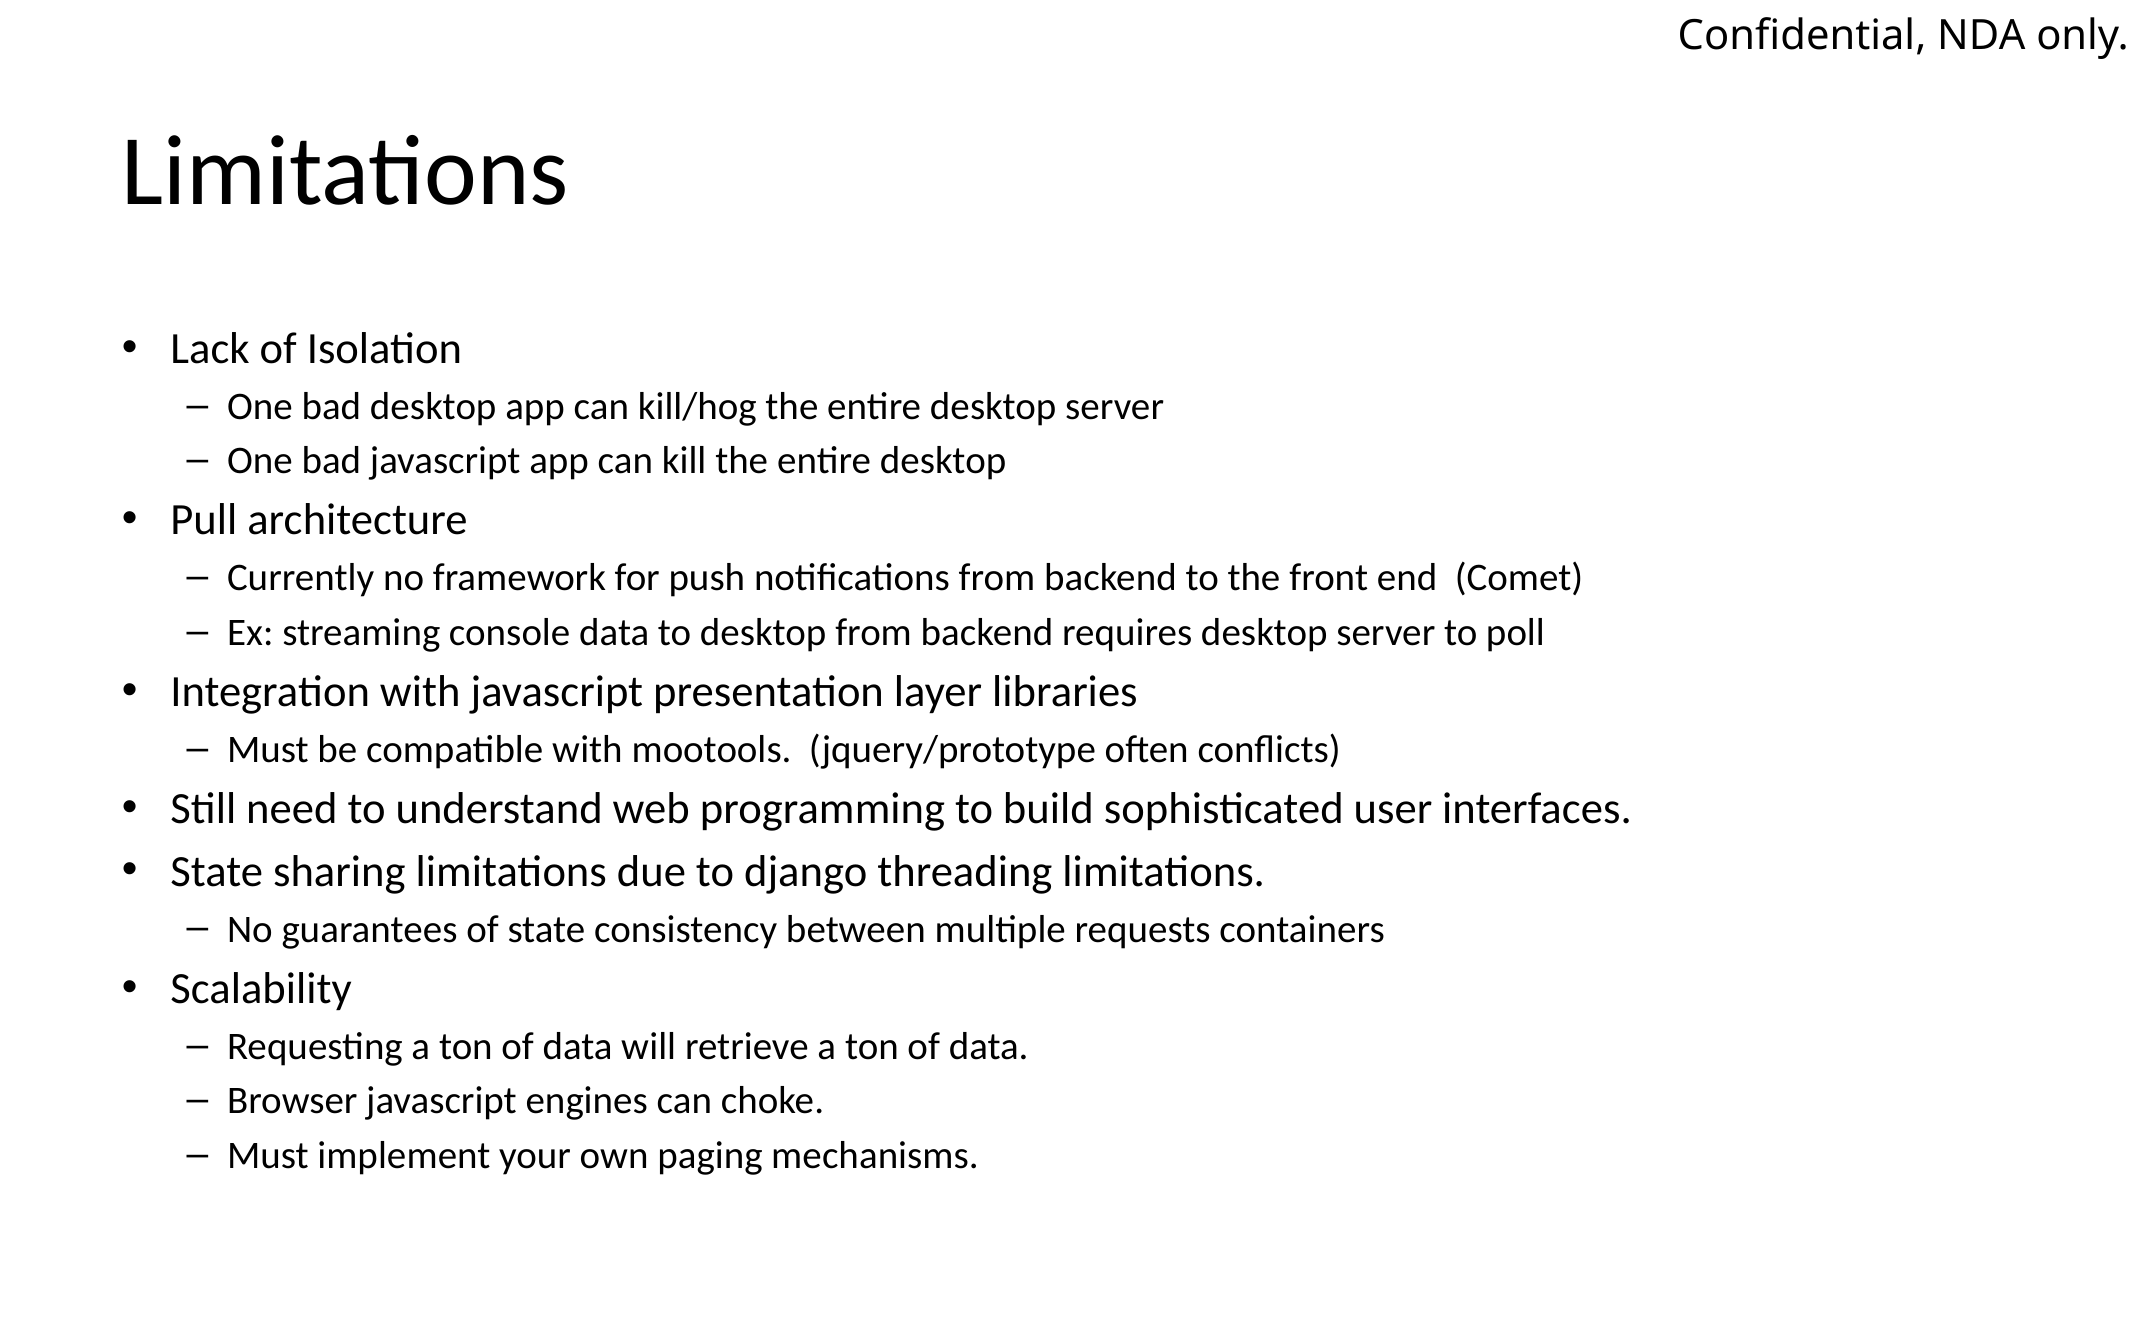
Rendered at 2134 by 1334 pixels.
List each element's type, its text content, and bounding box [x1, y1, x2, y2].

list Lack of Isolation One bad desktop app can kill/hog the entire desktop server One bad javascript app can kill the entire desktop Pull architecture Currently no framework for push notifications from backend to the front end (Comet) Ex: streaming console data to desktop from backend requires desktop server to poll Integration with javascript presentation layer libraries Must be compatible with mootools. (jquery/prototype often conflicts) Still need to understand web programming to build sophisticated user interfaces. State sharing limitations due to django threading limitations. No guarantees of state consistency between multiple requests containers Scalability Requesting a ton of data will retrieve a ton of data. Browser javascript engines can choke. Must implement your own paging mechanisms. [106, 311, 2027, 1192]
title Limitations [106, 53, 2027, 276]
